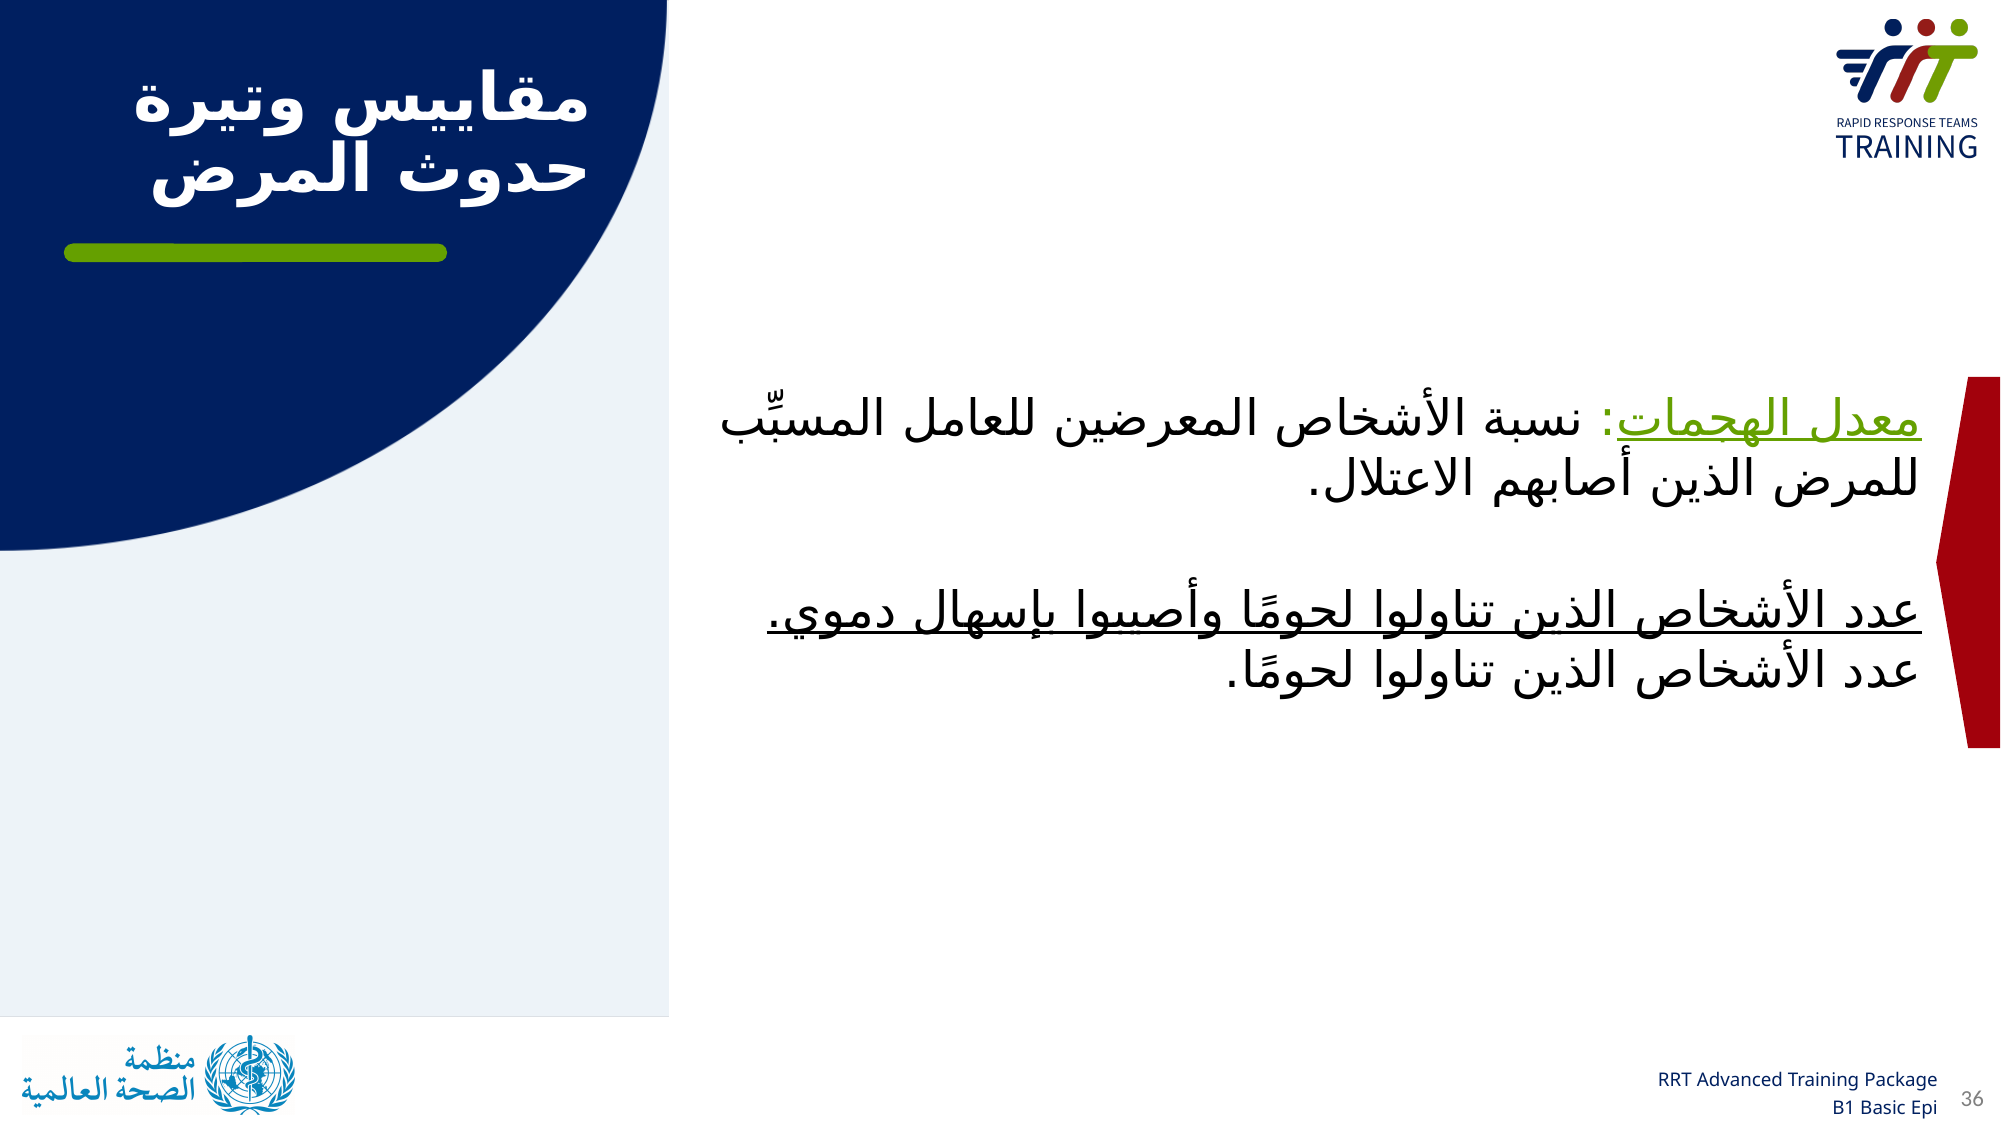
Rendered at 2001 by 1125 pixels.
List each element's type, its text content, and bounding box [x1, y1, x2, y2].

picture [22, 1035, 295, 1115]
title مقاييس وتيرة حدوث المرض [63, 55, 600, 213]
text_box [63, 243, 448, 263]
picture [1835, 19, 1978, 167]
picture [252, 1050, 258, 1059]
text_box معدل الهجمات: نسبة الأشخاص المعرضين للعامل المسبِّب للمرض الذين أصابهم الاعتلال. عدد الأشخاص الذين تناولوا لحومًا وأصيبوا بإسهال دموي. عدد الأشخاص الذين تناولوا لحومًا. [679, 305, 1930, 766]
picture [0, 0, 669, 1018]
